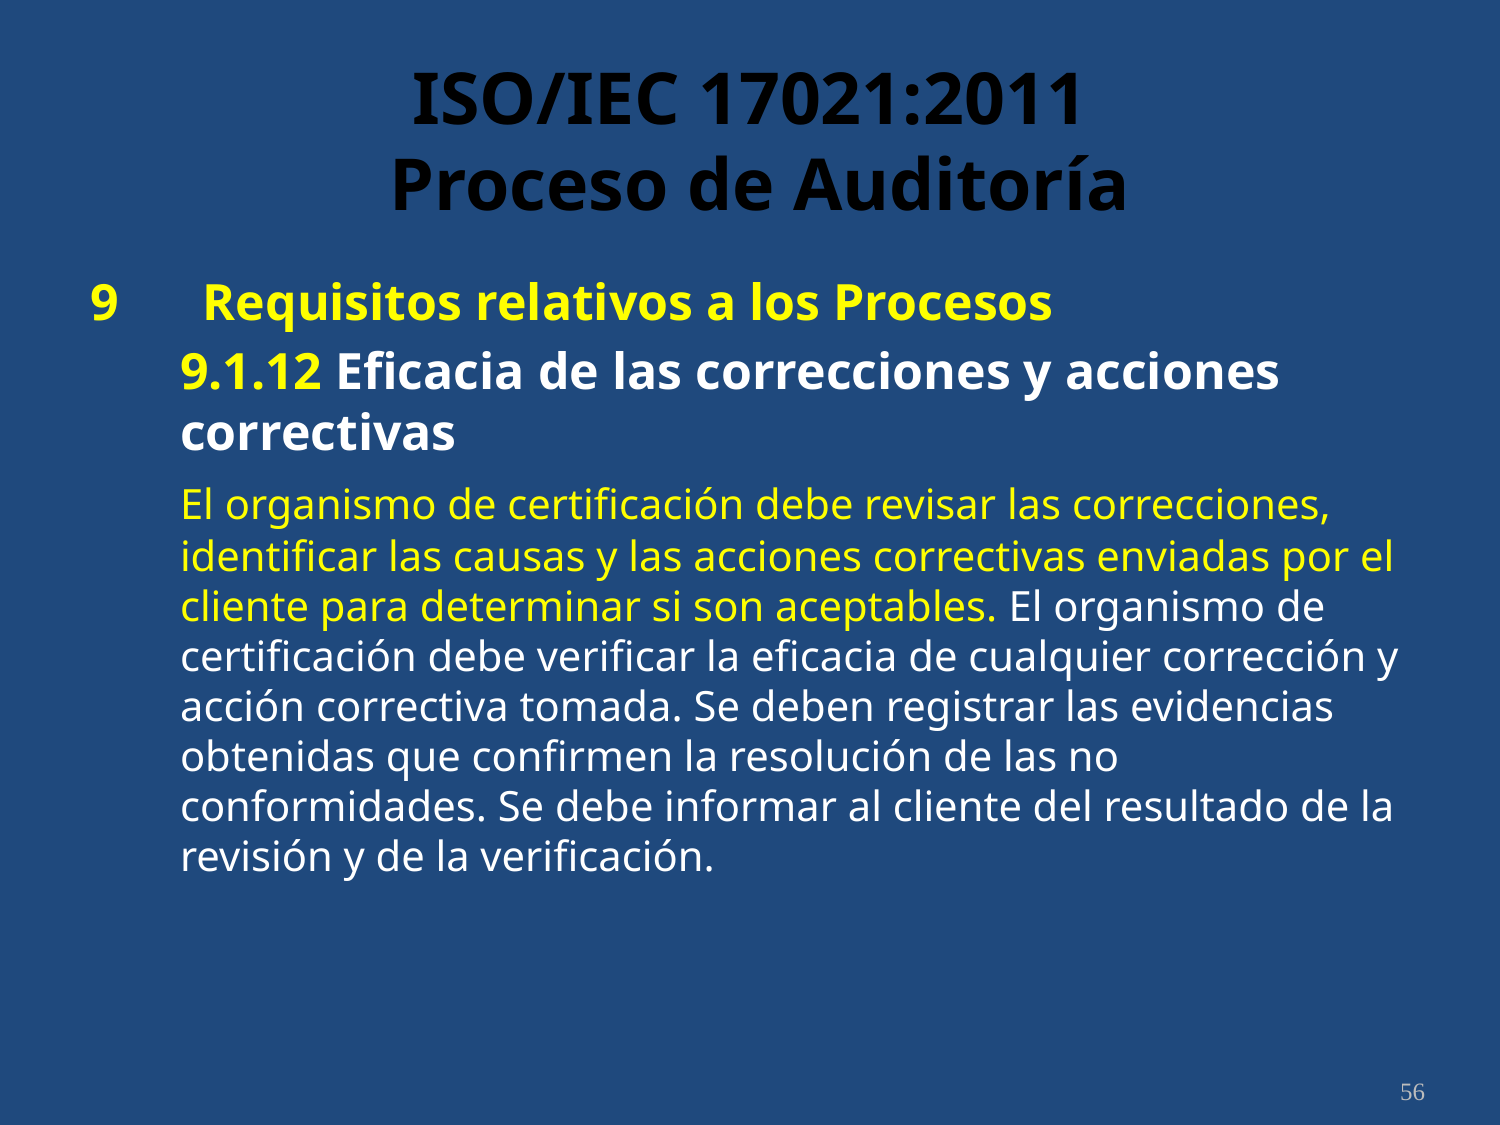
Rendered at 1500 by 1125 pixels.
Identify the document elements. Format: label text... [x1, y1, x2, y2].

list 9 Requisitos relativos a los Procesos 9.1.12 Eficacia de las correcciones y acciones correctivas El organismo de certificación debe revisar las correcciones, identificar las causas y las acciones correctivas enviadas por el cliente para determinar si son aceptables. El organismo de certificación debe verificar la eficacia de cualquier corrección y acción correctiva tomada. Se deben registrar las evidencias obtenidas que confirmen la resolución de las no conformidades. Se debe informar al cliente del resultado de la revisión y de la verificación. [74, 262, 1426, 1036]
slide_number 56 [1299, 1052, 1425, 1113]
title ISO/IEC 17021:2011 Proceso de Auditoría [75, 45, 1425, 233]
